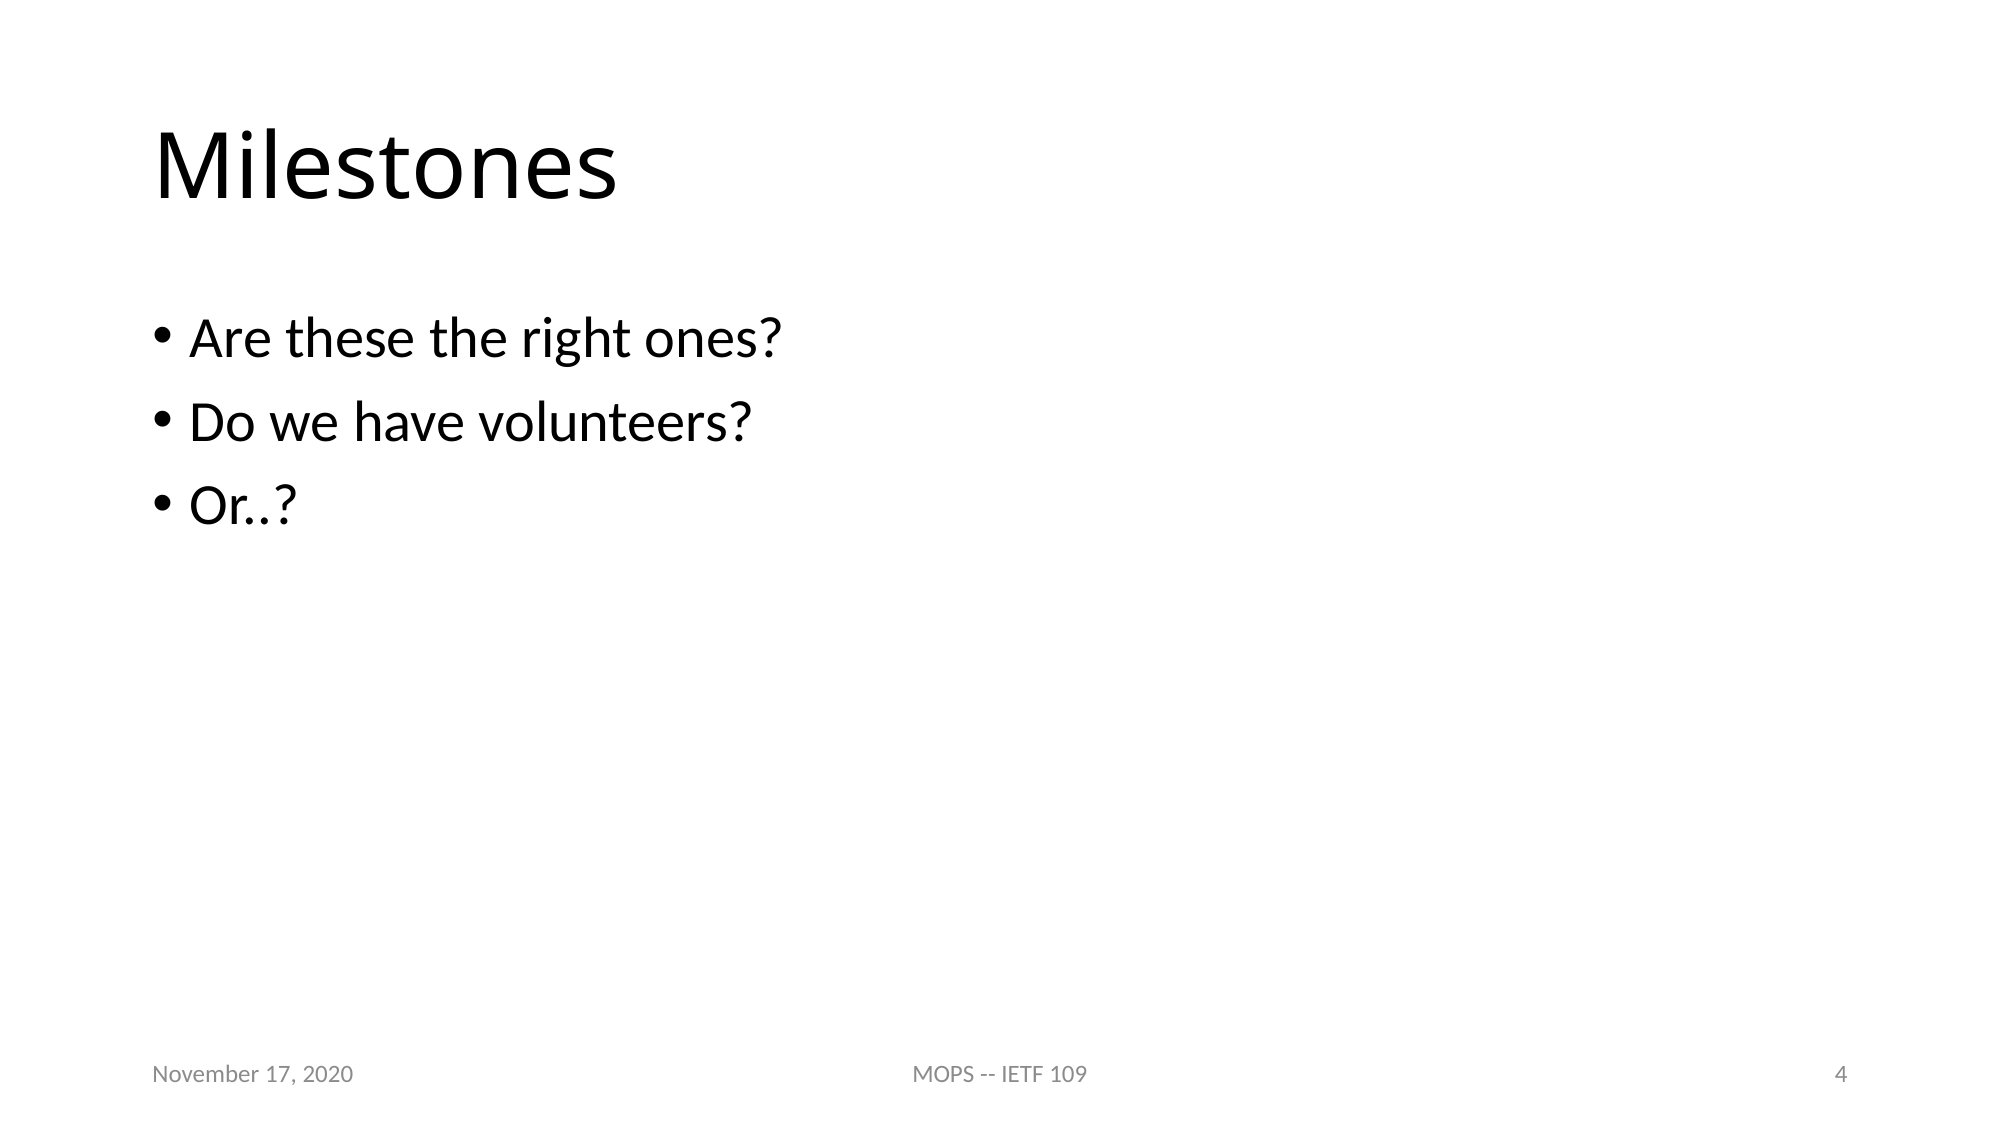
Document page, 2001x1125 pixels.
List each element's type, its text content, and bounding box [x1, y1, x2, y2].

footer MOPS -- IETF 109 [662, 1042, 1338, 1103]
slide_number 4 [1412, 1042, 1863, 1103]
title Milestones [137, 59, 1863, 278]
list Are these the right ones? Do we have volunteers? Or..? [137, 299, 1863, 1014]
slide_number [137, 1042, 588, 1103]
